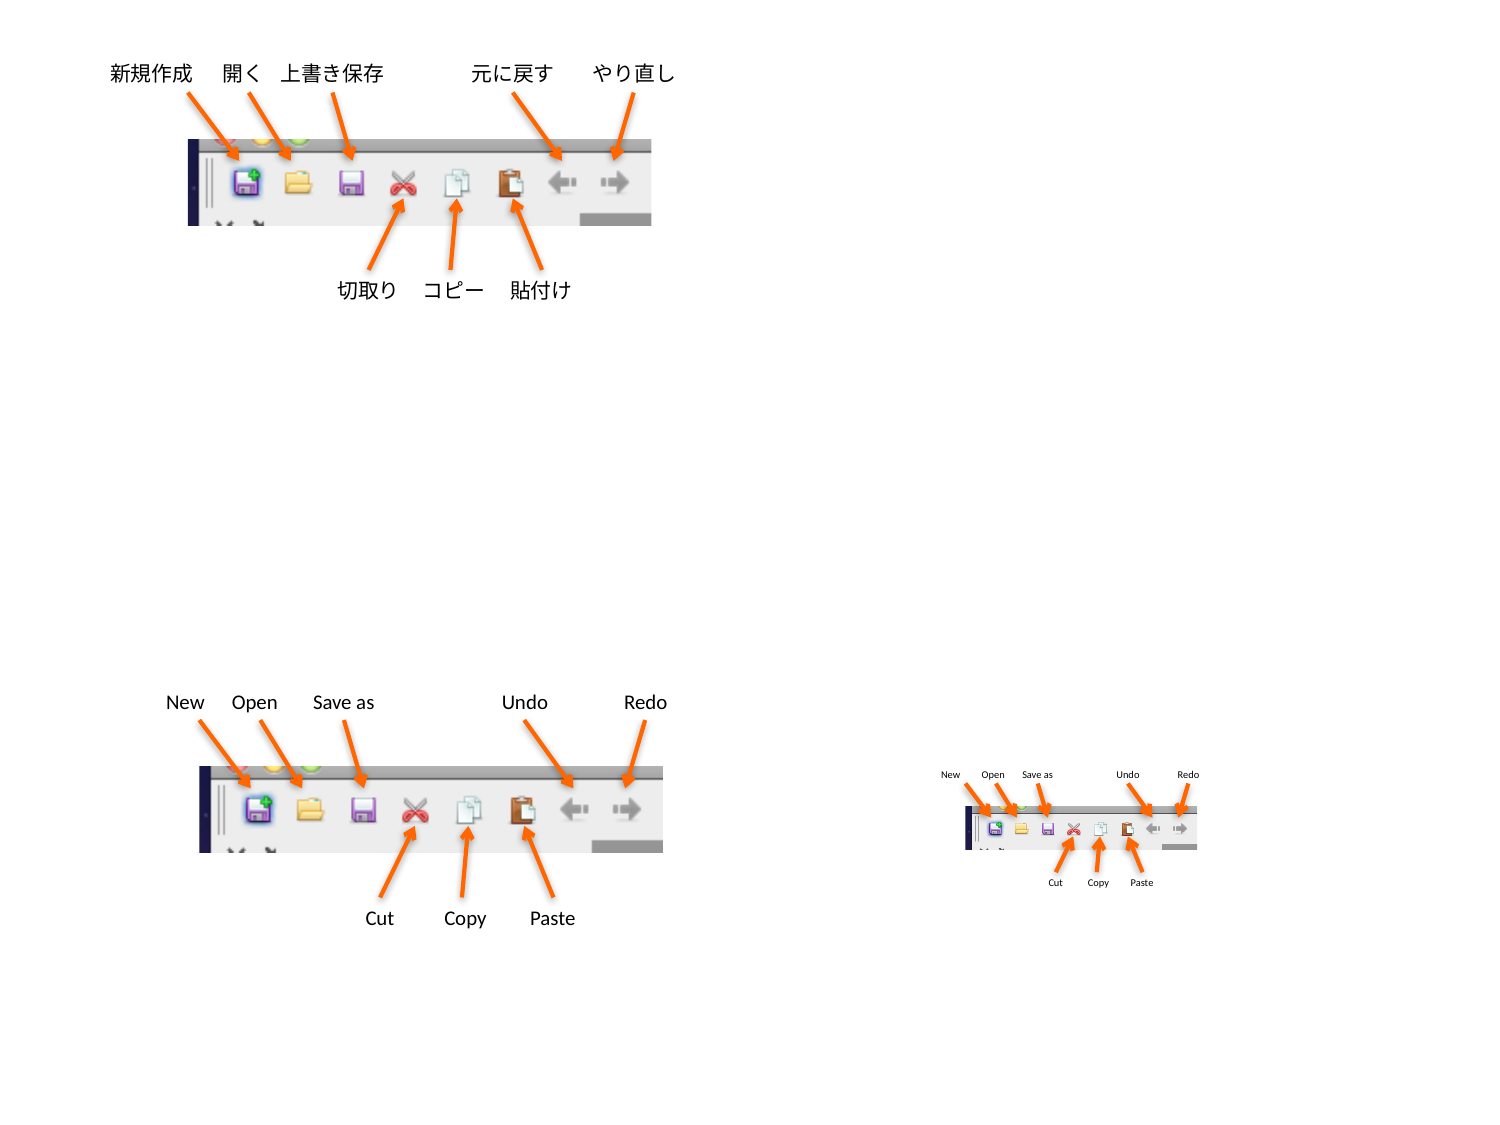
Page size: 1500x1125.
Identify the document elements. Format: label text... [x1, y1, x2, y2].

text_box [368, 198, 404, 271]
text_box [248, 92, 291, 162]
text_box 元に戻す [453, 53, 573, 100]
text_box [917, 759, 1220, 892]
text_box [450, 198, 457, 271]
text_box 新規作成 [37, 53, 209, 100]
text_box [512, 198, 543, 271]
text_box 貼付け [500, 269, 583, 316]
picture [187, 138, 652, 226]
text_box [332, 92, 353, 162]
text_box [613, 92, 634, 162]
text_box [140, 680, 707, 944]
text_box やり直し [573, 53, 695, 100]
text_box 切取り [335, 269, 403, 316]
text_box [187, 92, 240, 162]
text_box コピー [412, 269, 496, 316]
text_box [512, 92, 563, 162]
text_box 開く [210, 53, 271, 93]
text_box 上書き保存 [271, 53, 393, 100]
